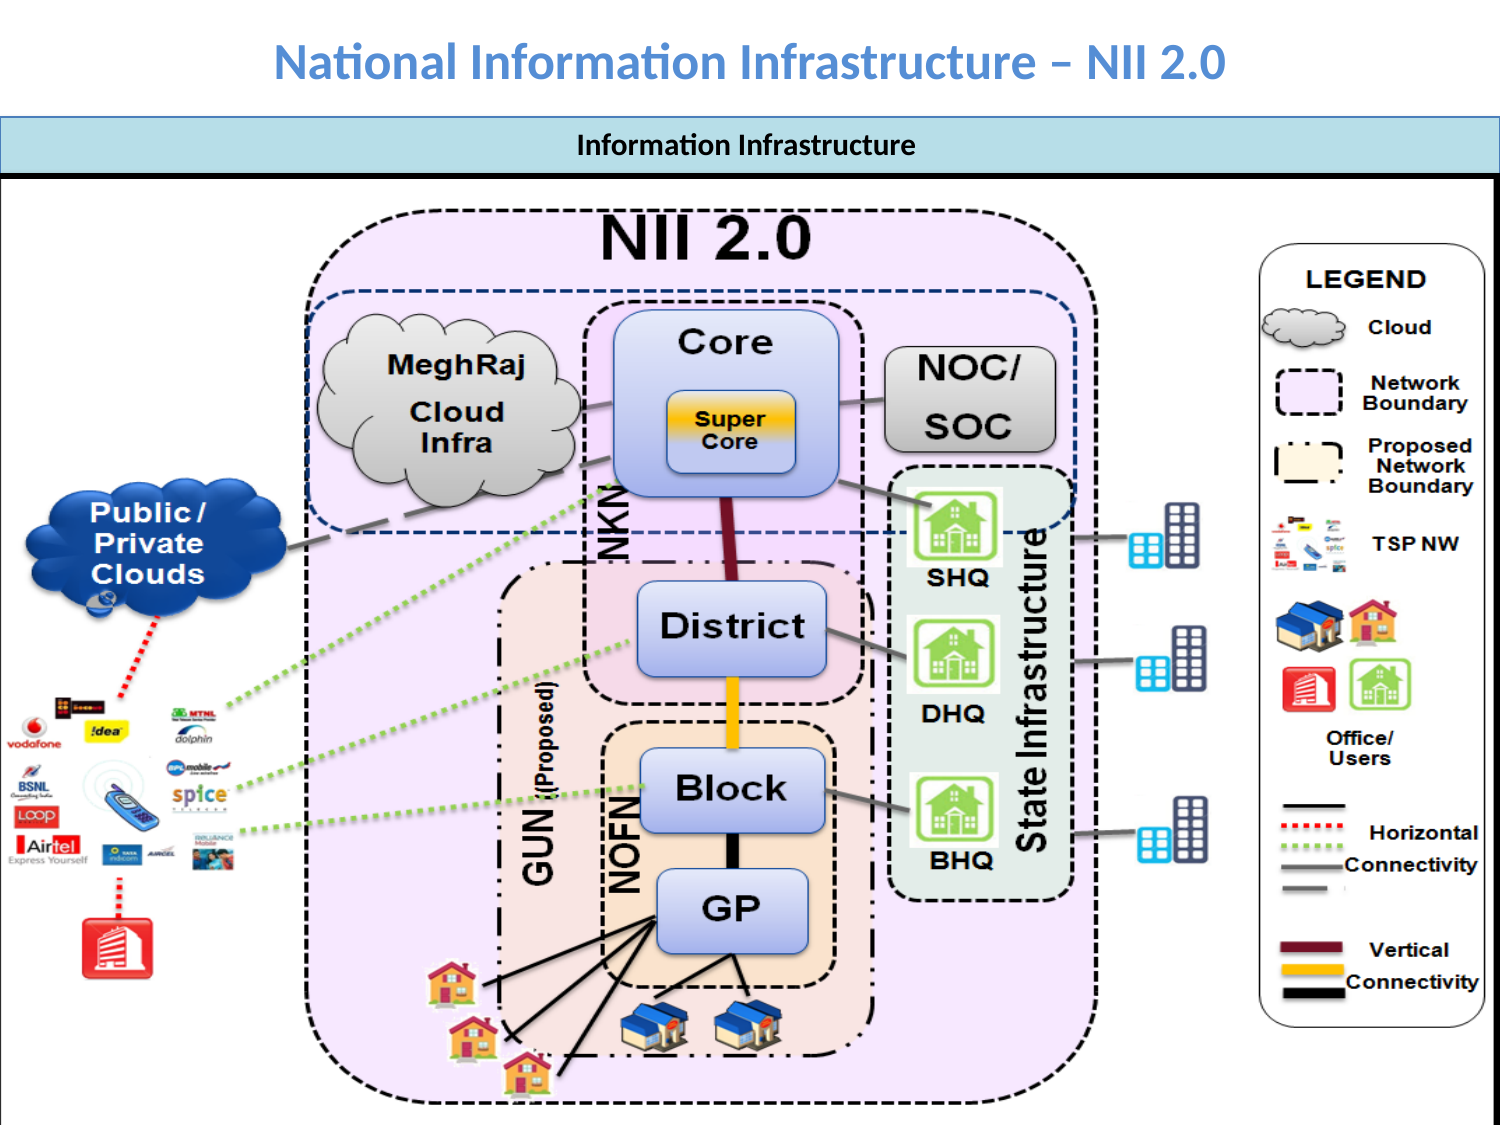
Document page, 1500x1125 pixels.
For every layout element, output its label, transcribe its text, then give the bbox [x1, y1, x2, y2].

title National Information Infrastructure – NII 2.0 [0, 0, 1500, 116]
list Information Infrastructure [0, 116, 1500, 172]
picture [0, 178, 1500, 1125]
